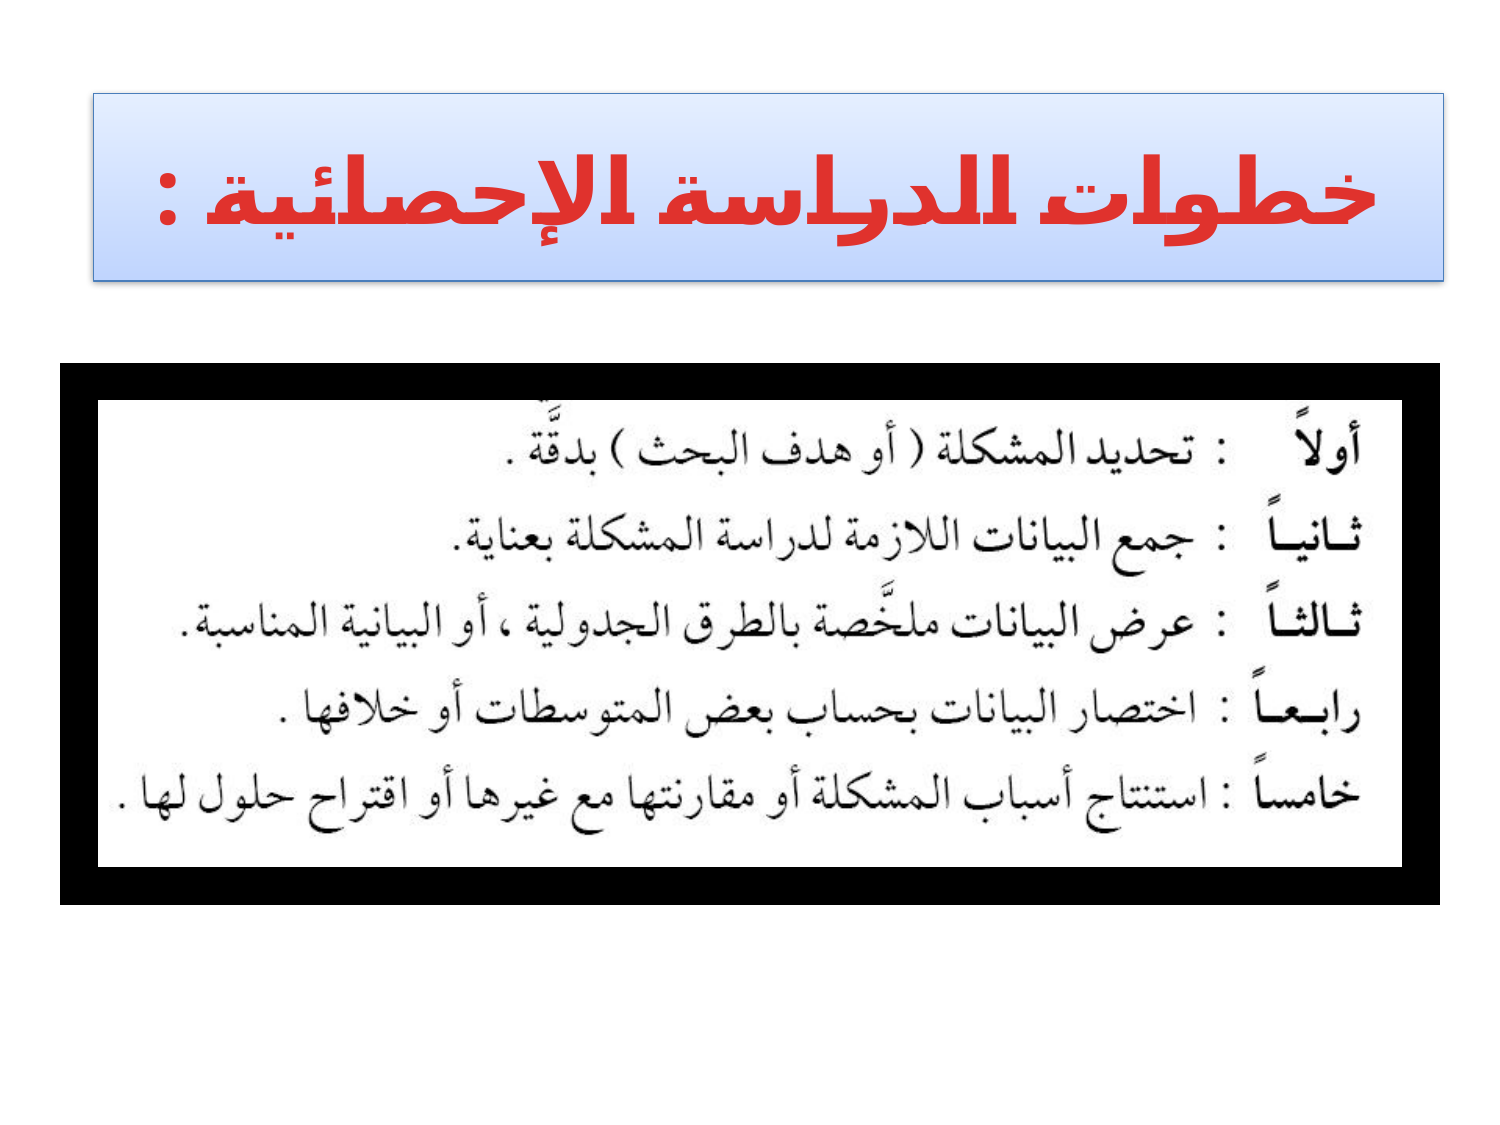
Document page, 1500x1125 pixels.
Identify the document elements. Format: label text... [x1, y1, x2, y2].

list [97, 399, 1403, 868]
title خطوات الدراسة الإحصائية : [93, 93, 1444, 282]
